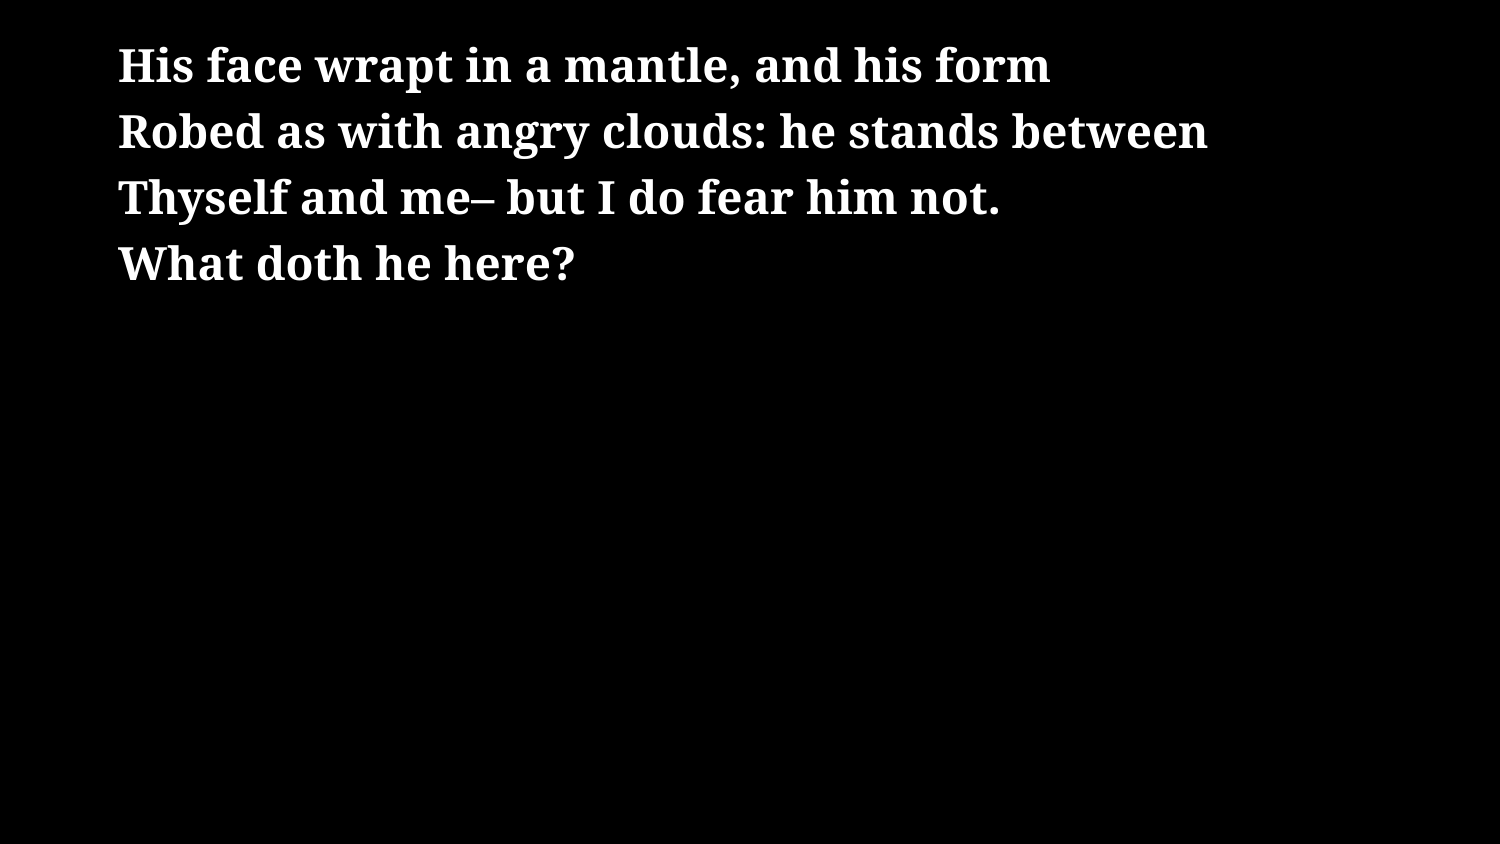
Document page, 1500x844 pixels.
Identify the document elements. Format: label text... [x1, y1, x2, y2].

title His face wrapt in a mantle, and his form Robed as with angry clouds: he stands between Thyself and me– but I do fear him not. What doth he here? [103, 17, 1397, 299]
